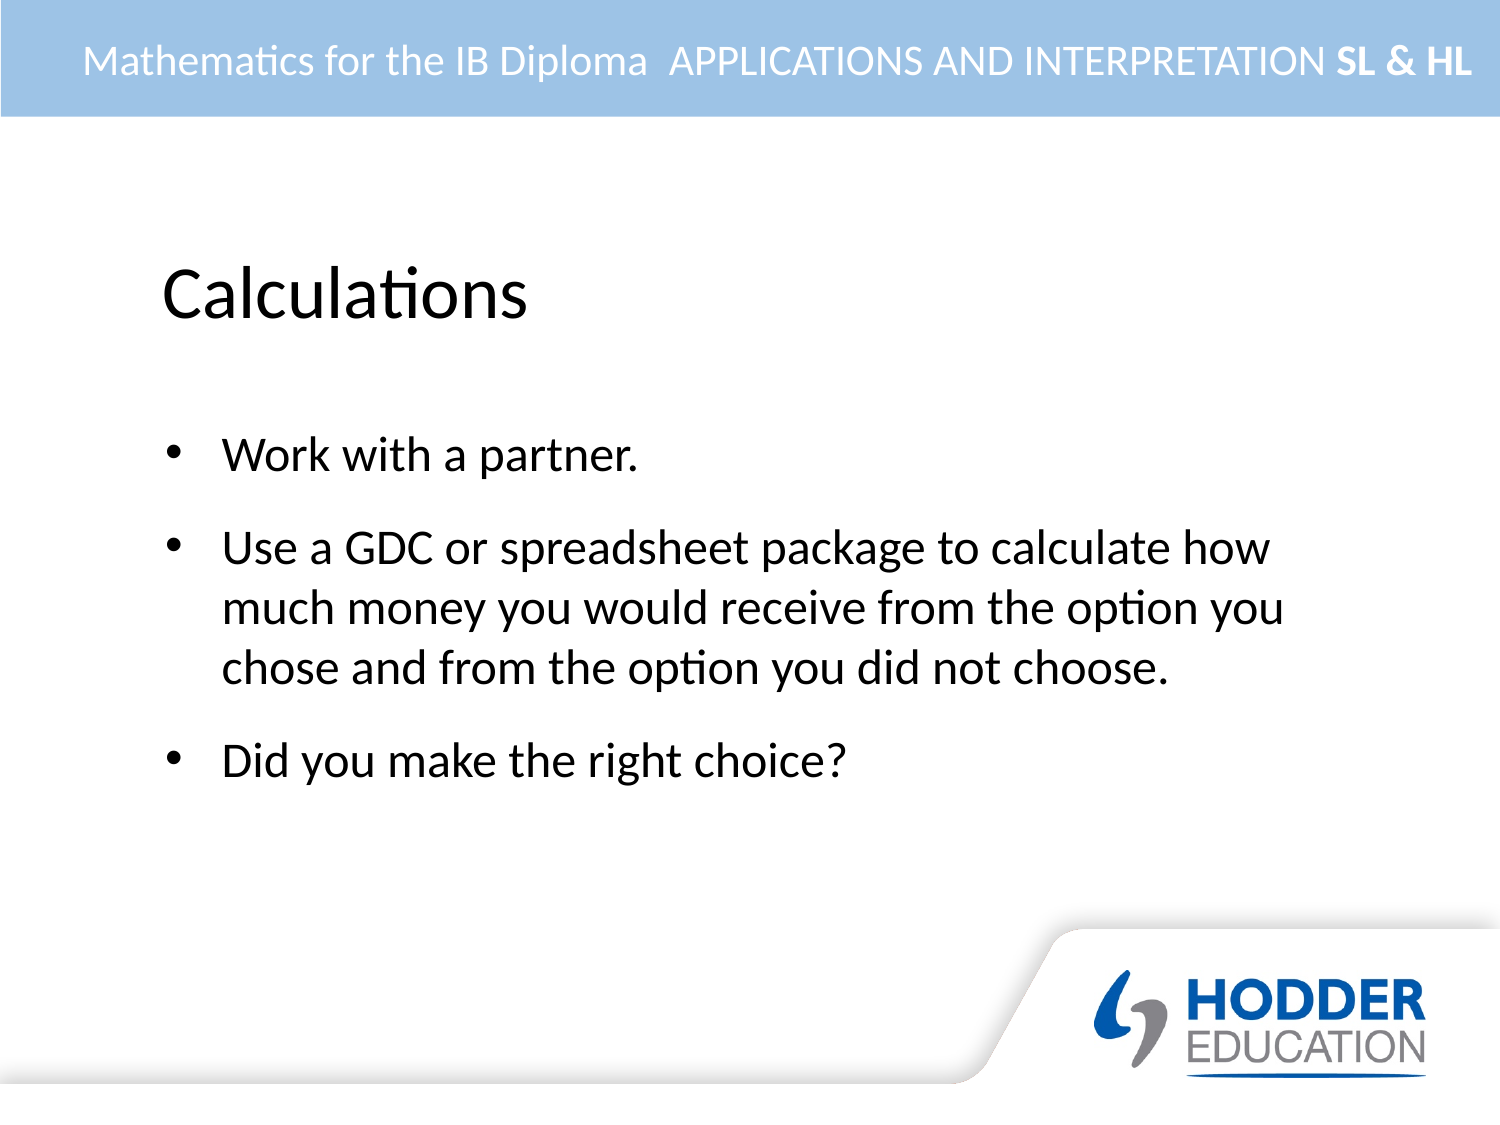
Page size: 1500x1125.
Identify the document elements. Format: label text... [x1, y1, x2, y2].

text_box Work with a partner. Use a GDC or spreadsheet package to calculate how much money you would receive from the option you chose and from the option you did not choose. Did you make the right choice? [147, 413, 1329, 796]
text_box Calculations [147, 236, 1233, 341]
text_box Mathematics for the IB Diploma APPLICATIONS AND INTERPRETATION SL & HL [0, 0, 1500, 118]
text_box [0, 893, 1500, 1125]
